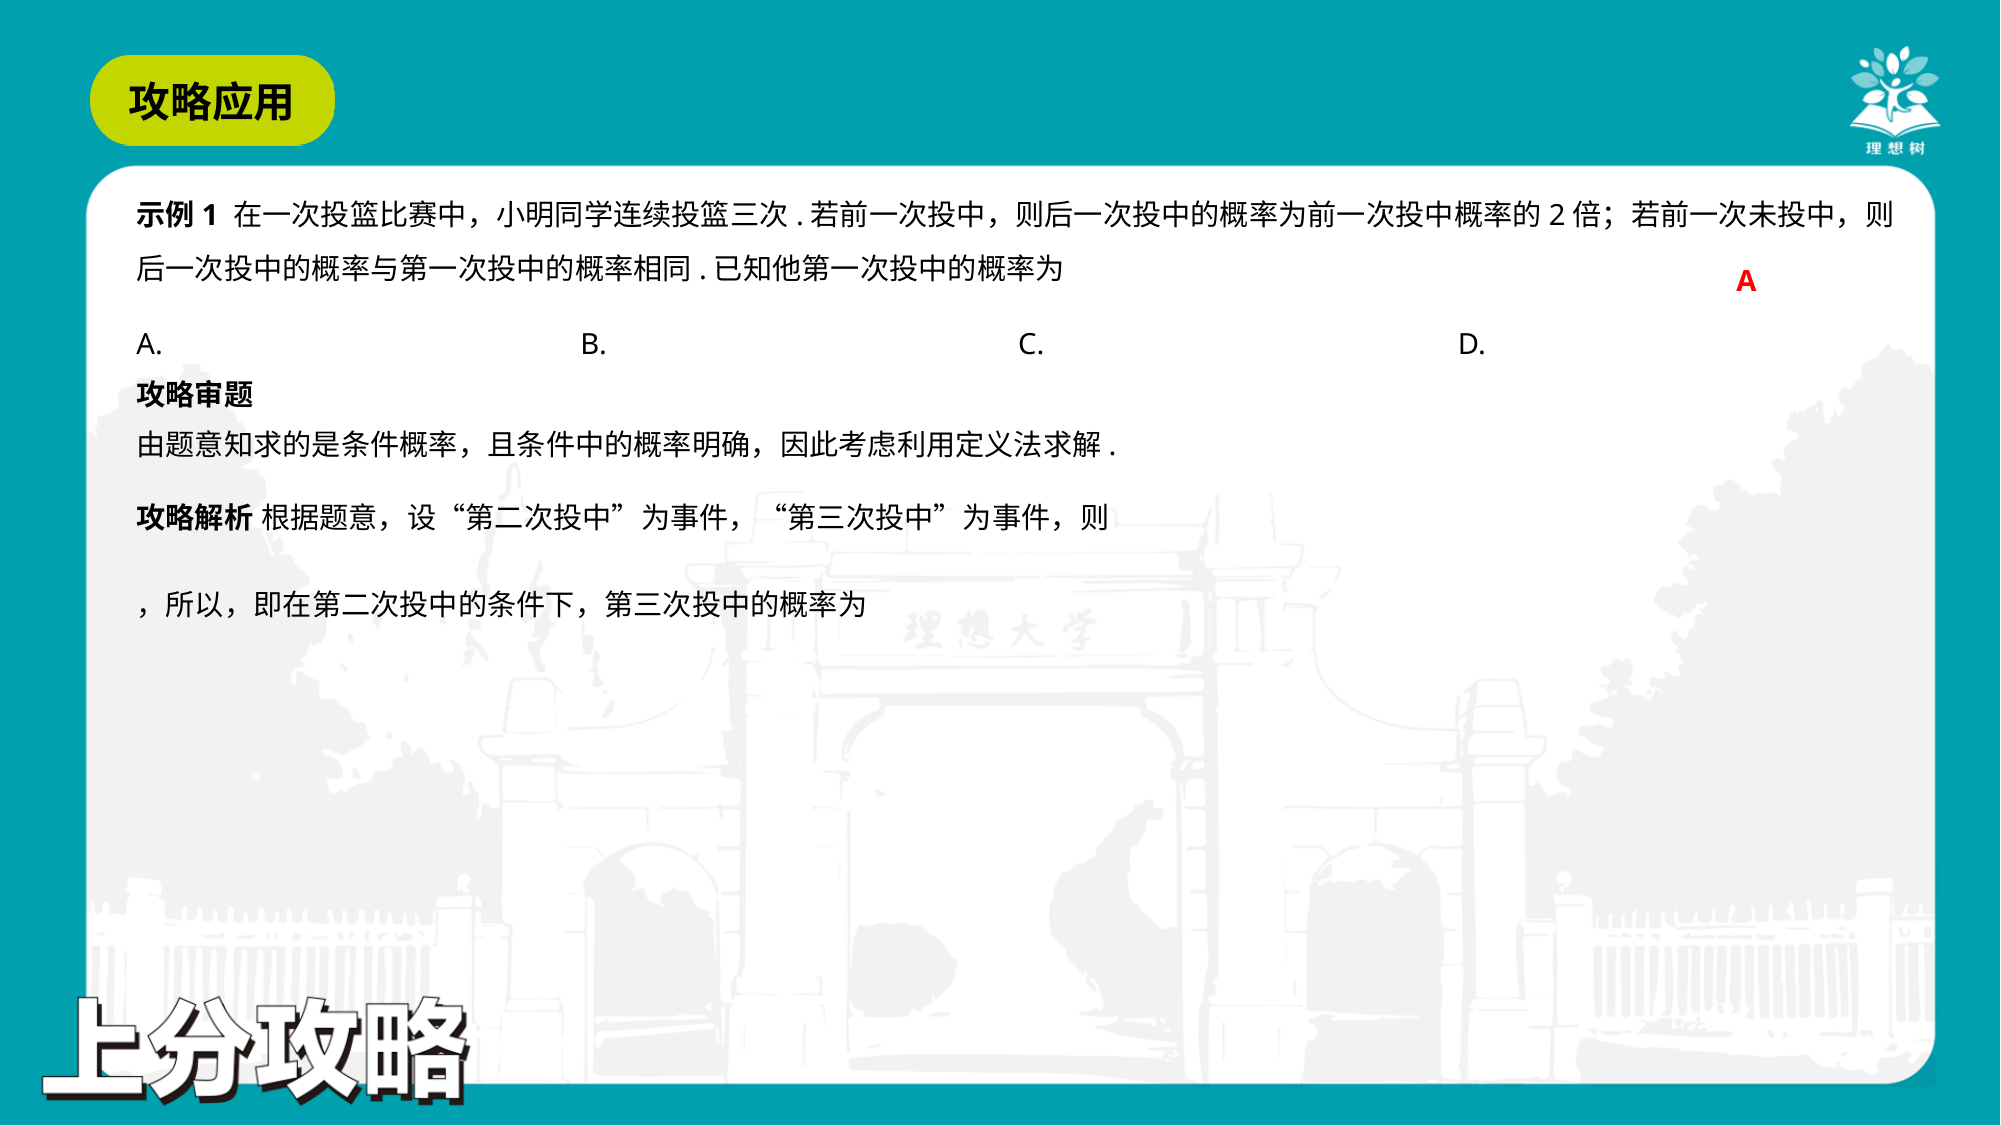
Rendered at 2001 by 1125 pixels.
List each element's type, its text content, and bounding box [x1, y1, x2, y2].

text_box A [1728, 261, 1765, 295]
picture [0, 0, 2000, 1125]
text_box 攻略审题 由题意知求的是条件概率，且条件中的概率明确，因此考虑利用定义法求解. [136, 357, 1865, 457]
